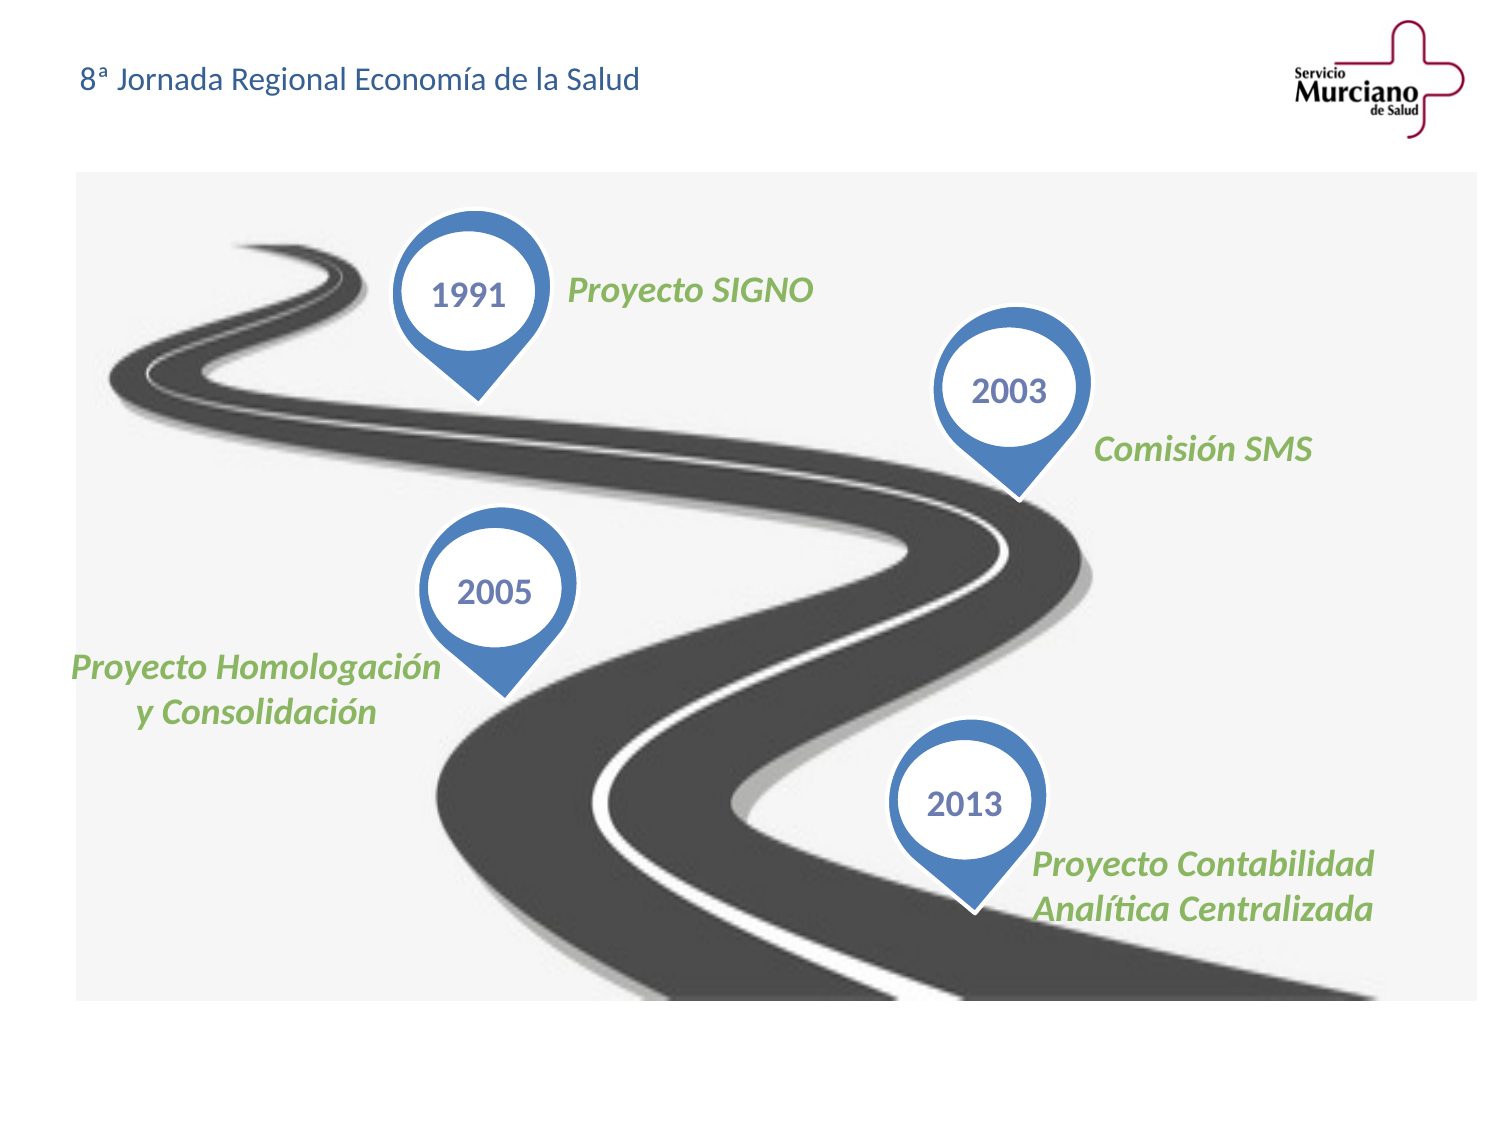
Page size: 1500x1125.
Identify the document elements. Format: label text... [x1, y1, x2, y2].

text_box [64, 172, 1477, 1001]
picture [1295, 20, 1465, 140]
text_box 8ª Jornada Regional Economía de la Salud [70, 53, 739, 106]
